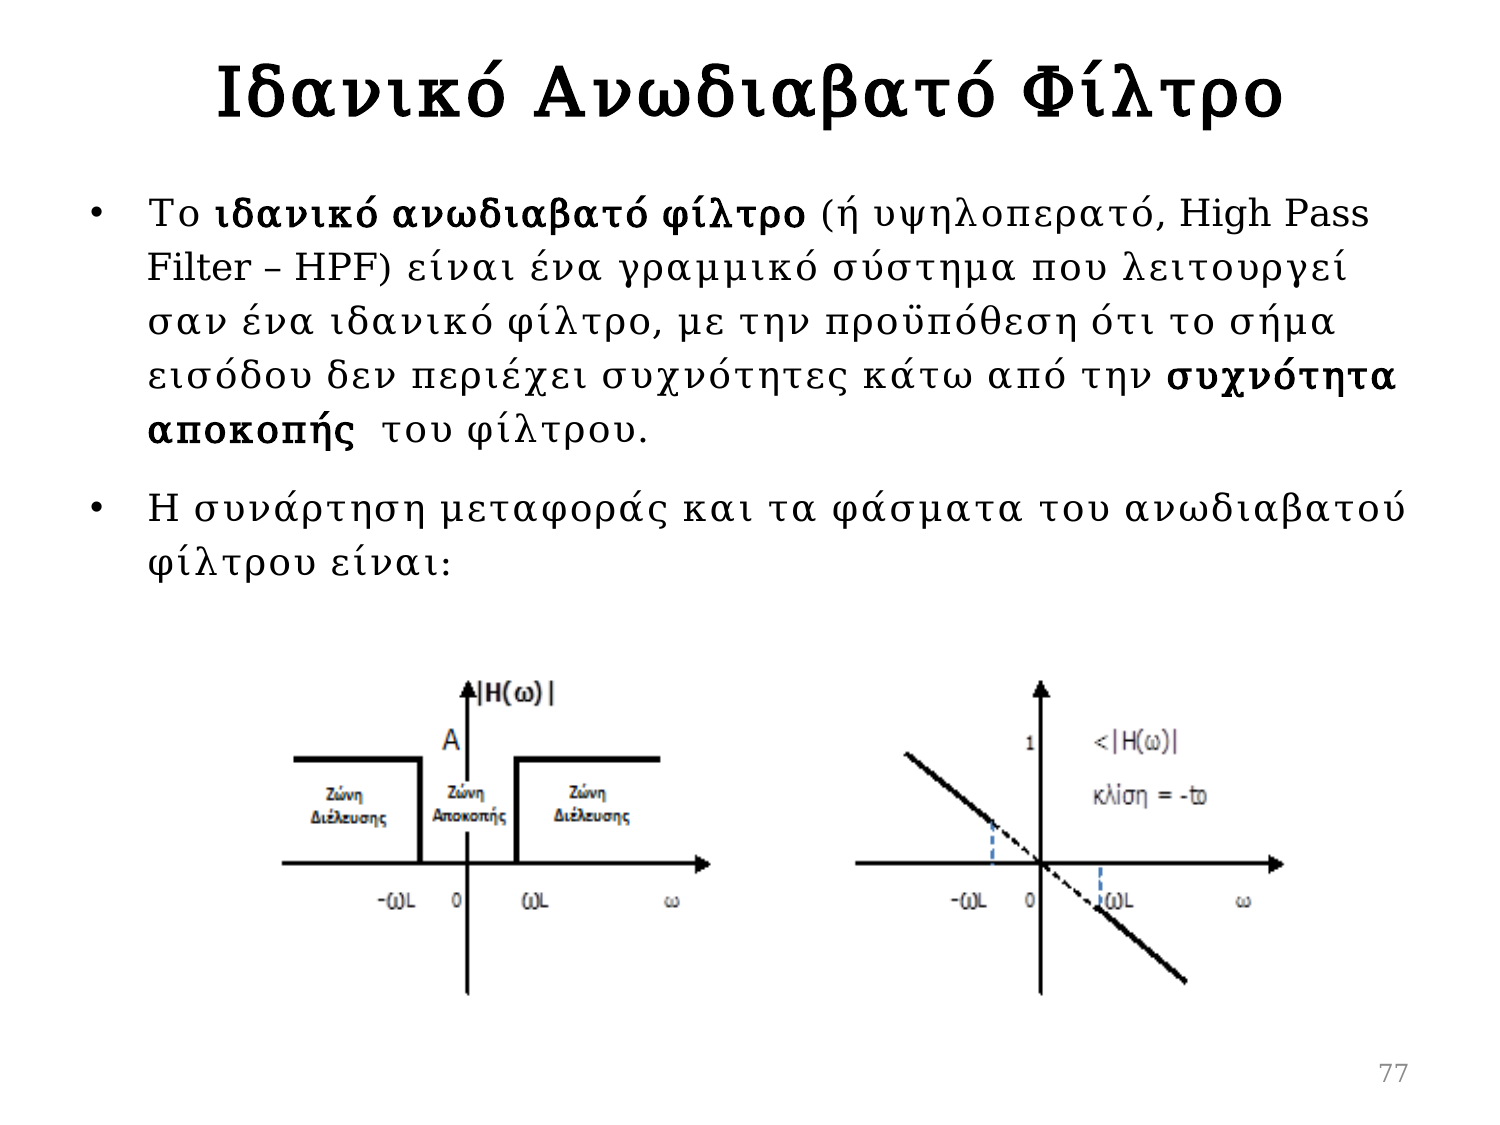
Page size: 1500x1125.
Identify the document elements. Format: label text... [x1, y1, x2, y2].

title Ιδανικό Ανωδιαβατό Φίλτρο [75, 19, 1425, 159]
picture [265, 656, 1294, 1019]
slide_number 77 [1222, 1042, 1425, 1103]
